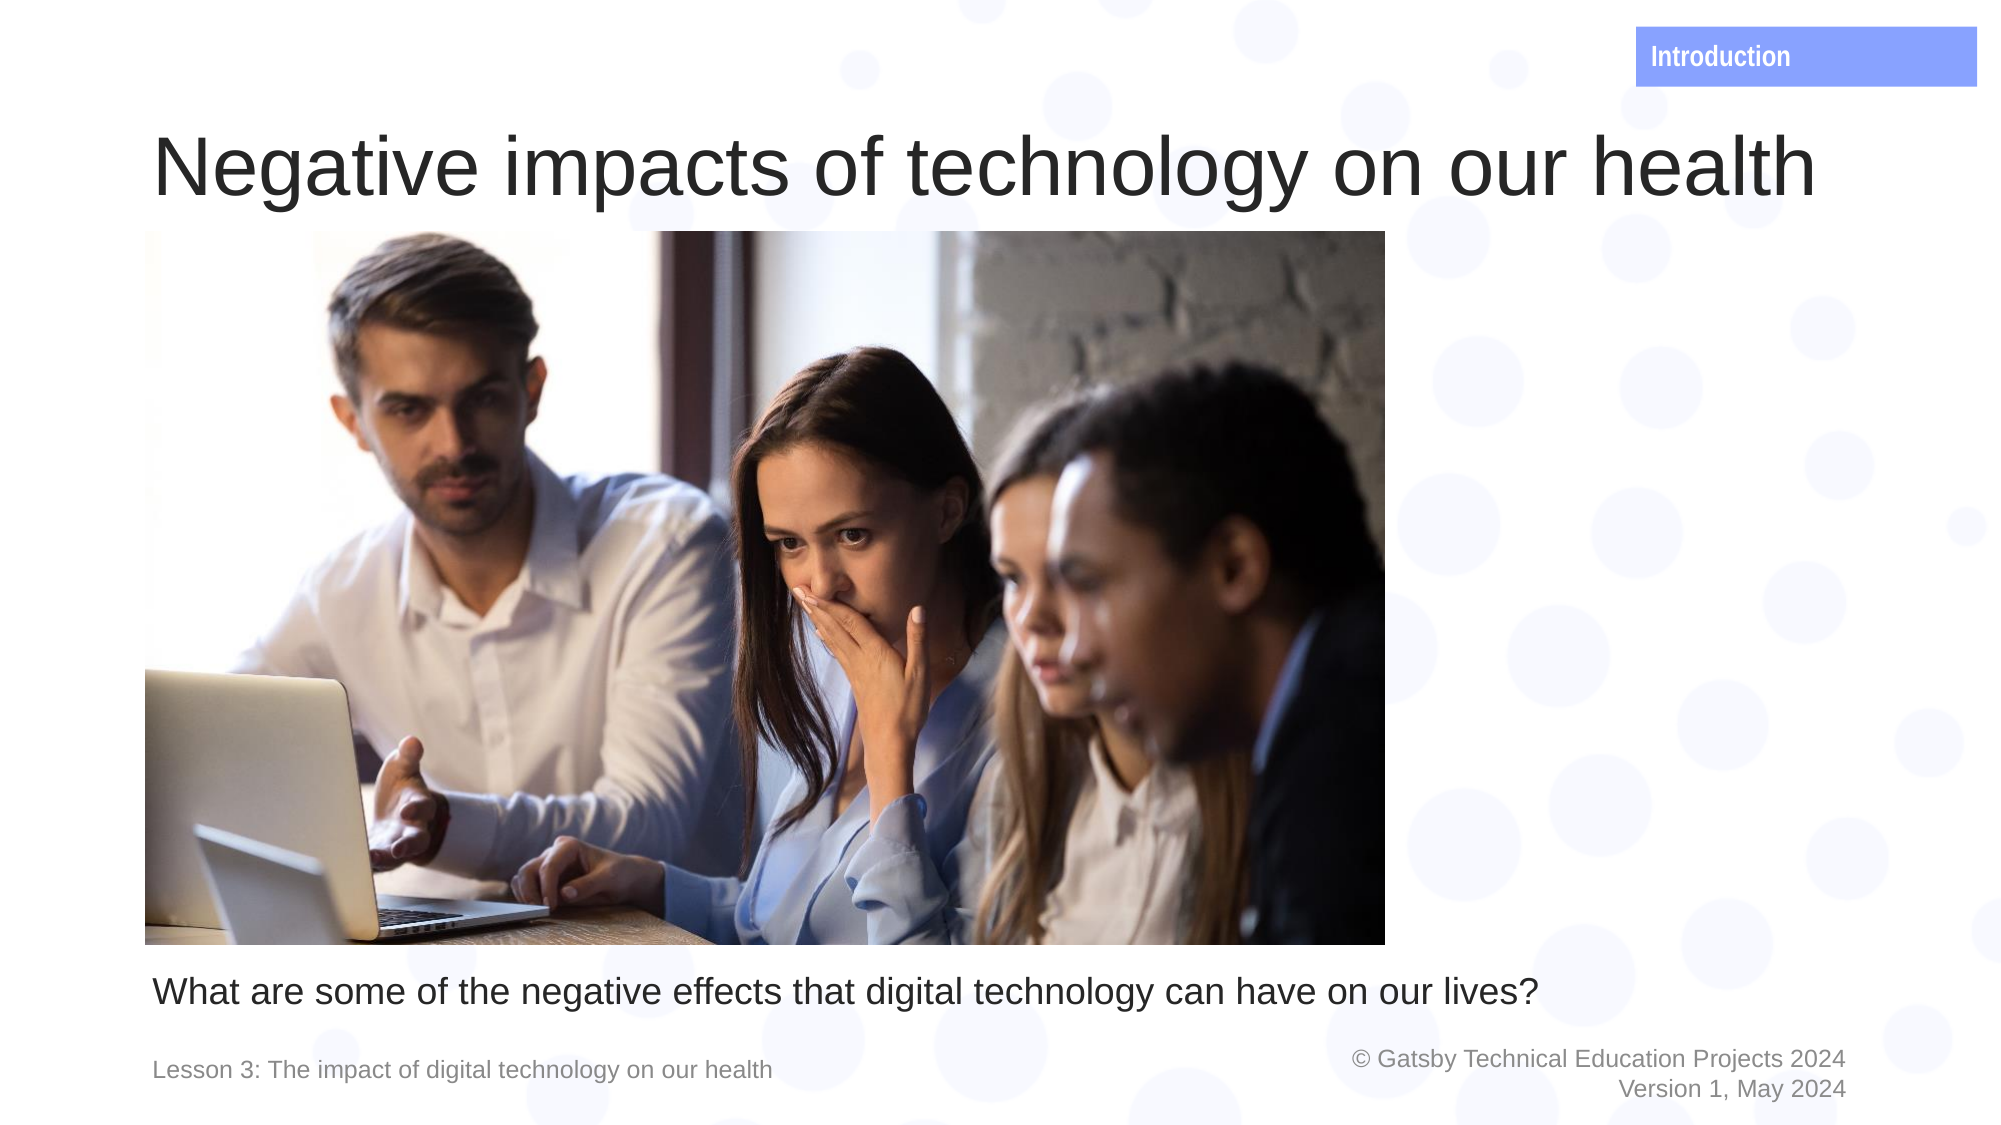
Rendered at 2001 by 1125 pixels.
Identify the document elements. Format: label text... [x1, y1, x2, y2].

list What are some of the negative effects that digital technology can have on our lives? [137, 955, 1863, 1027]
picture [145, 231, 1385, 945]
list Introduction [1636, 26, 1978, 87]
list Lesson 3: The impact of digital technology on our health [137, 1031, 1024, 1103]
title Negative impacts of technology on our health [137, 59, 1863, 278]
